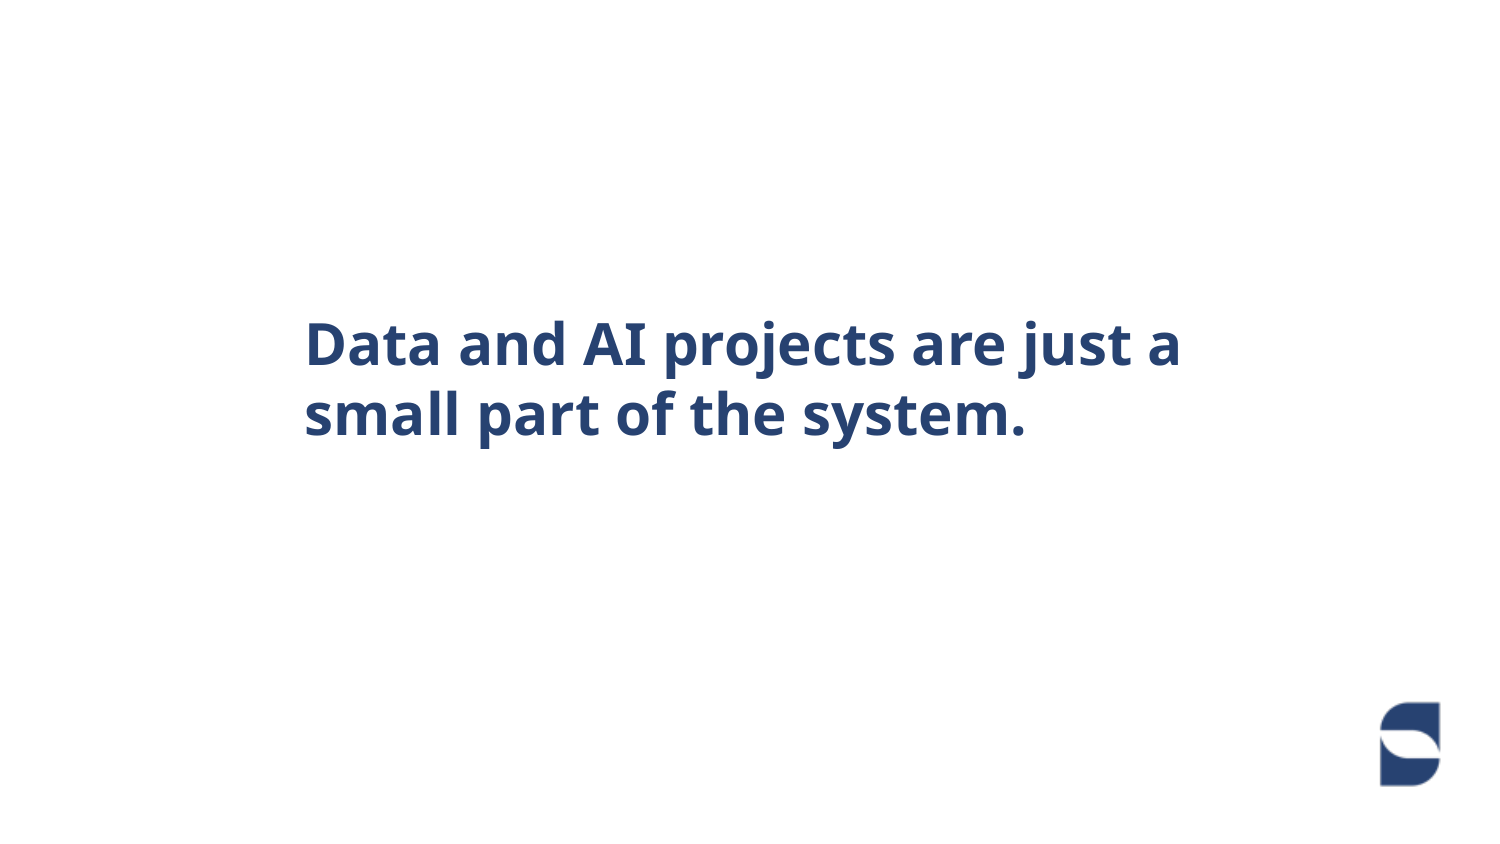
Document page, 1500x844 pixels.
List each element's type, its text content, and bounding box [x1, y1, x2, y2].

picture [1363, 685, 1458, 804]
title Data and AI projects are just a small part of the system. [289, 292, 1237, 696]
